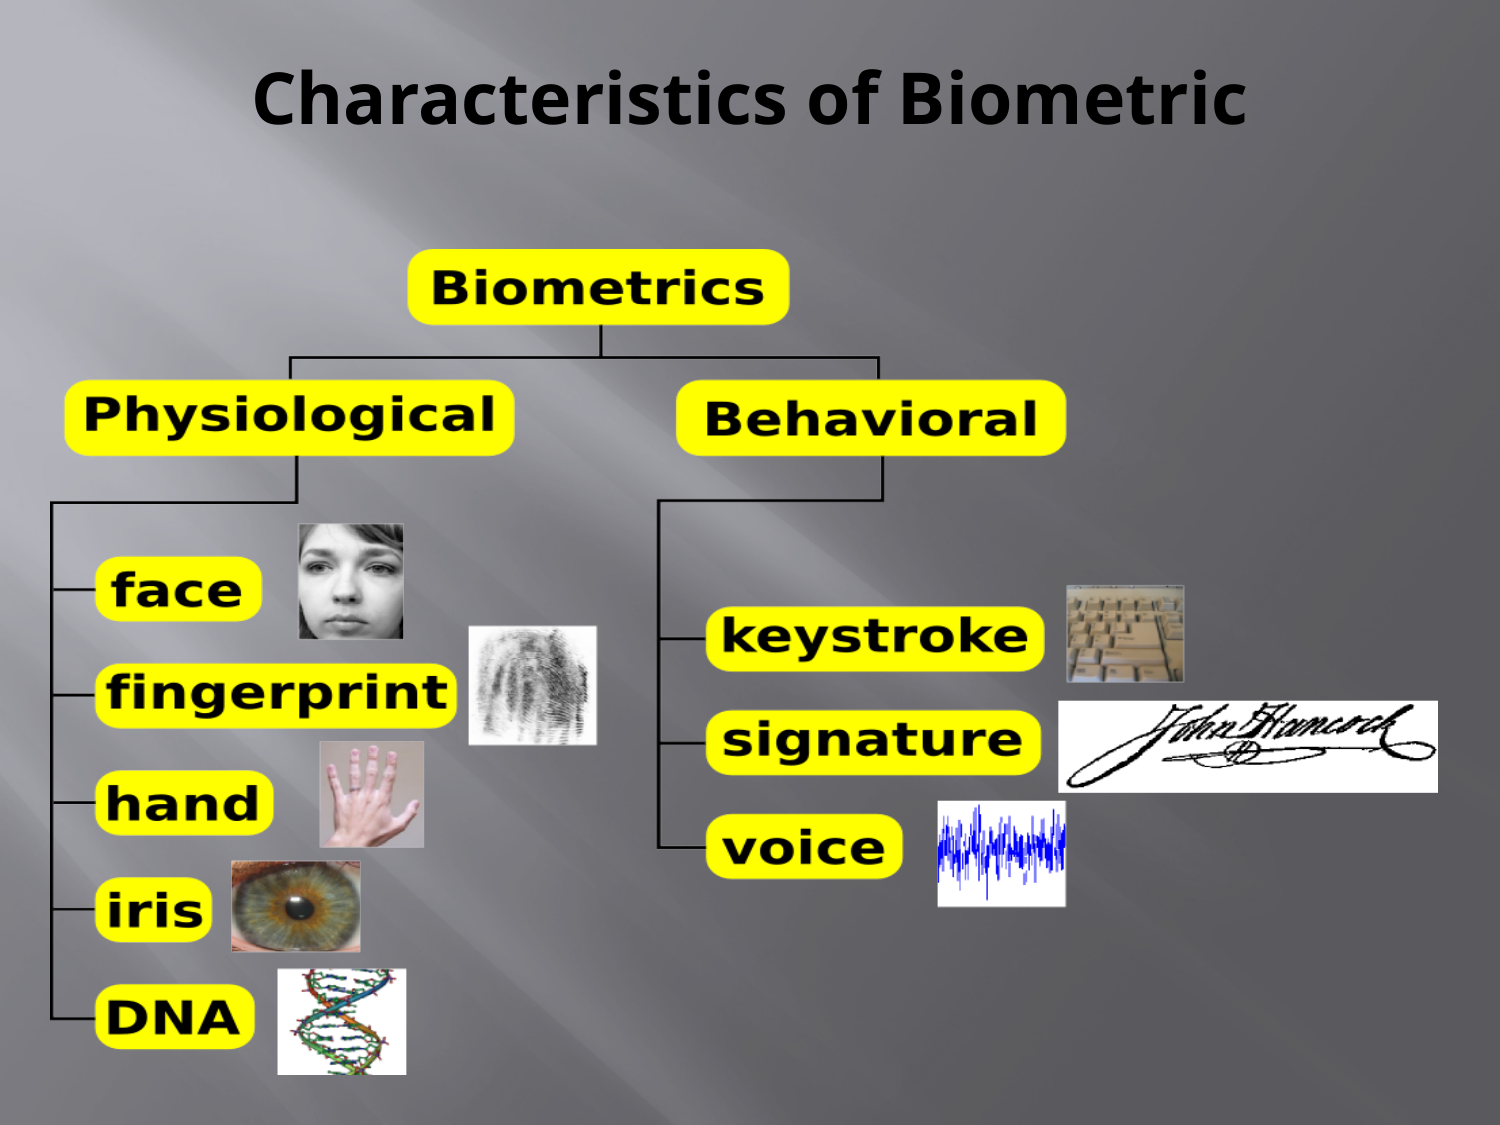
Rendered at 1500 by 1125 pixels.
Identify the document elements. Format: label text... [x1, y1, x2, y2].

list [49, 249, 1438, 1076]
title Characteristics of Biometric [75, 45, 1425, 233]
